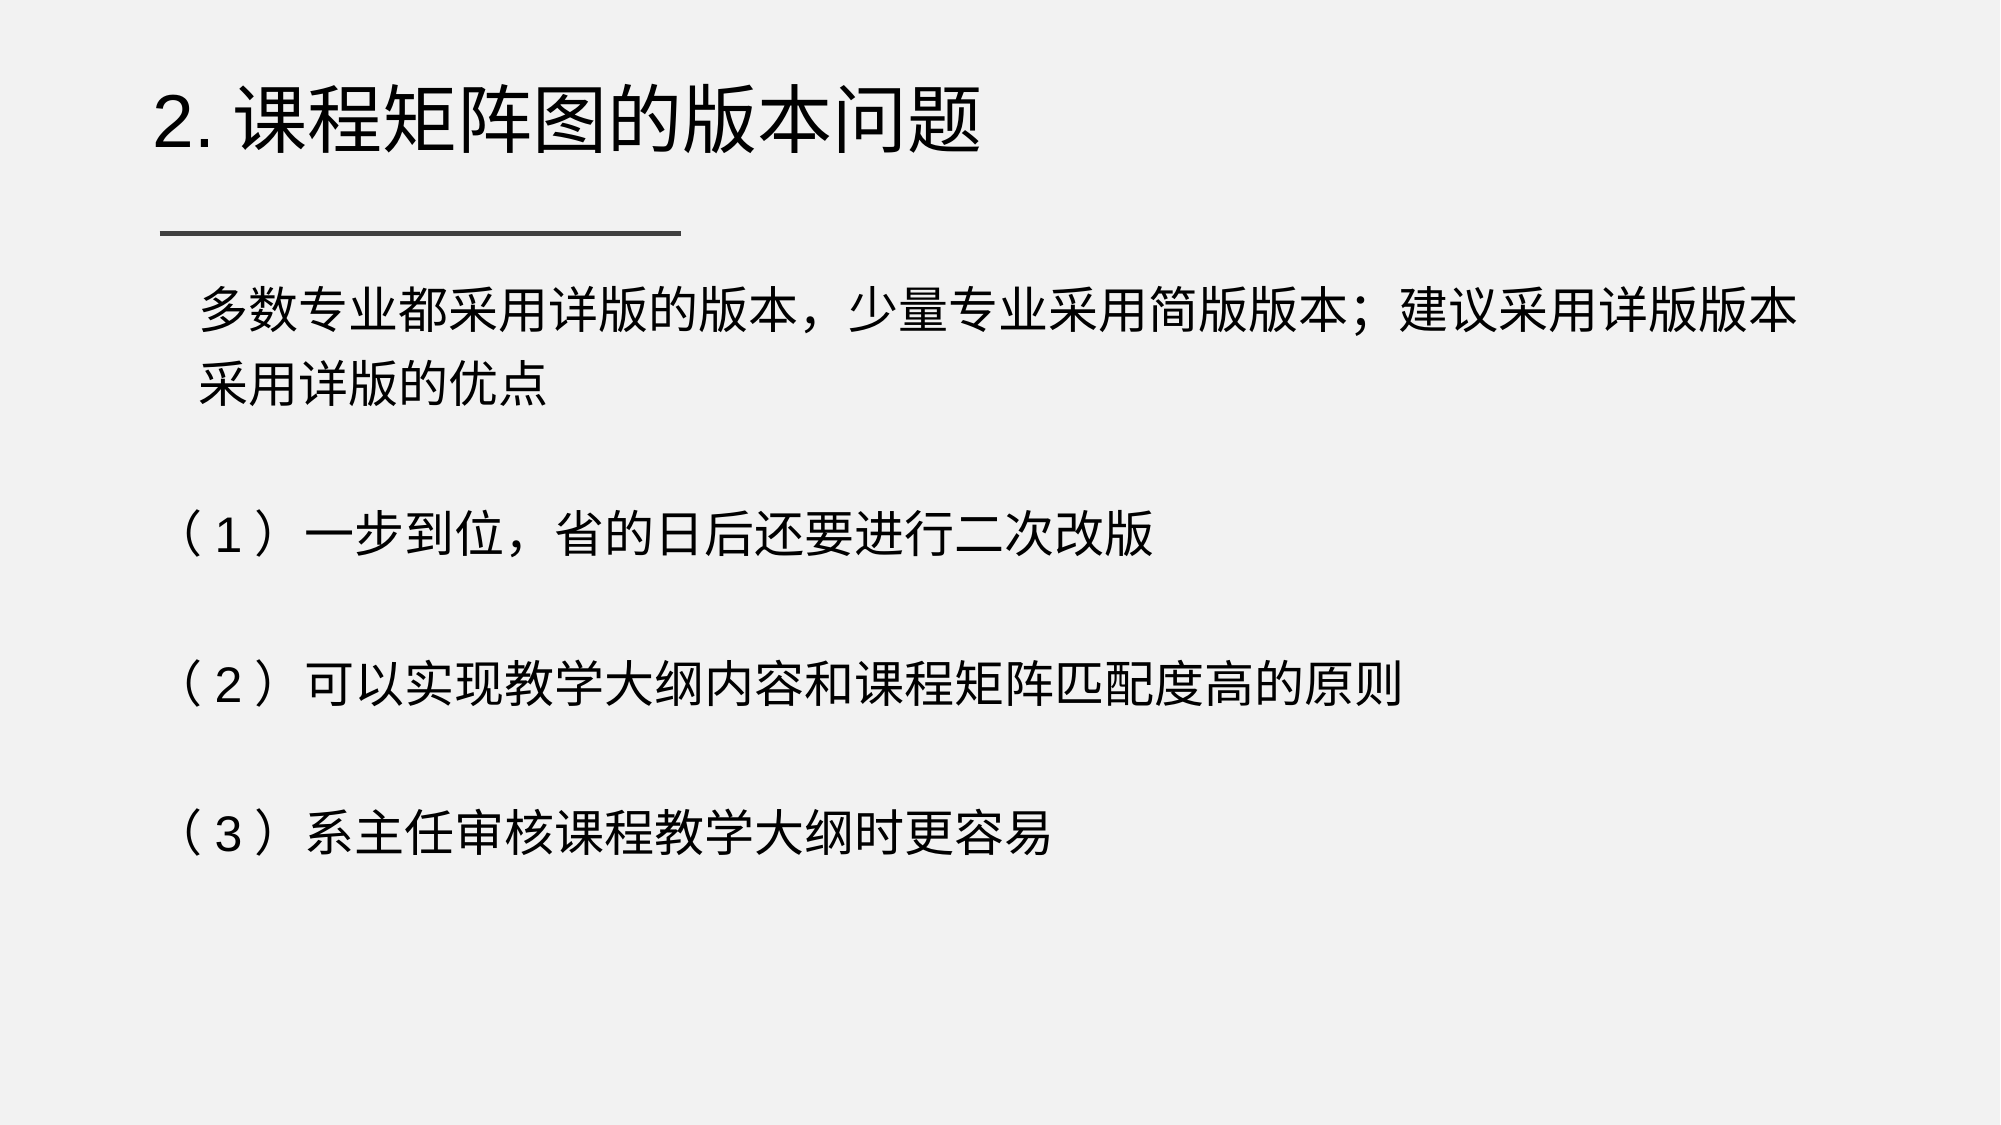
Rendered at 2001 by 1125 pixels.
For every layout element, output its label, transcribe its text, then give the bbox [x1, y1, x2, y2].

list 多数专业都采用详版的版本，少量专业采用简版版本；建议采用详版版本 采用详版的优点 （1）一步到位，省的日后还要进行二次改版 （2）可以实现教学大纲内容和课程矩阵匹配度高的原则 （3）系主任审核课程教学大纲时更容易 [137, 277, 1863, 992]
title 2.课程矩阵图的版本问题 [137, 59, 1863, 277]
